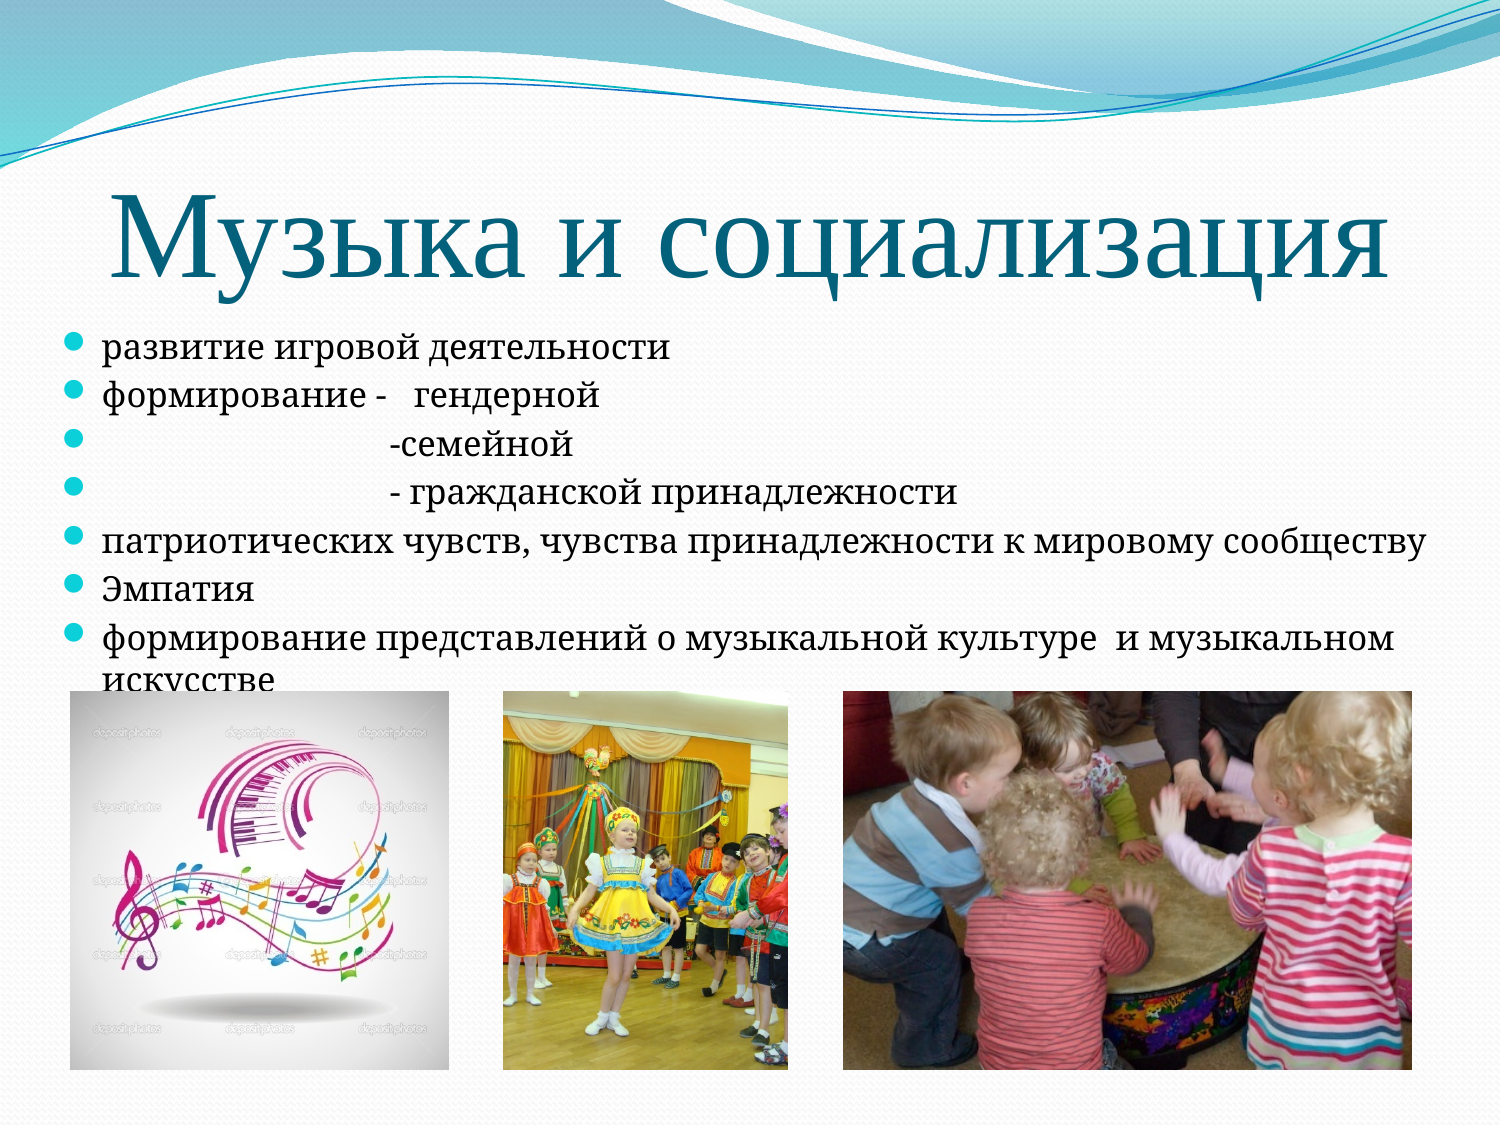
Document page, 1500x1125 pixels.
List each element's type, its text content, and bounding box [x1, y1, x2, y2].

title Музыка и социализация [75, 115, 1425, 303]
picture [843, 691, 1412, 1070]
picture [503, 691, 788, 1070]
list развитие игровой деятельности формирование - гендерной -семейной - гражданской принадлежности патриотических чувств, чувства принадлежности к мировому сообществу Эмпатия формирование представлений о музыкальной культуре и музыкальном искусстве [46, 317, 1454, 750]
picture [70, 691, 449, 1070]
